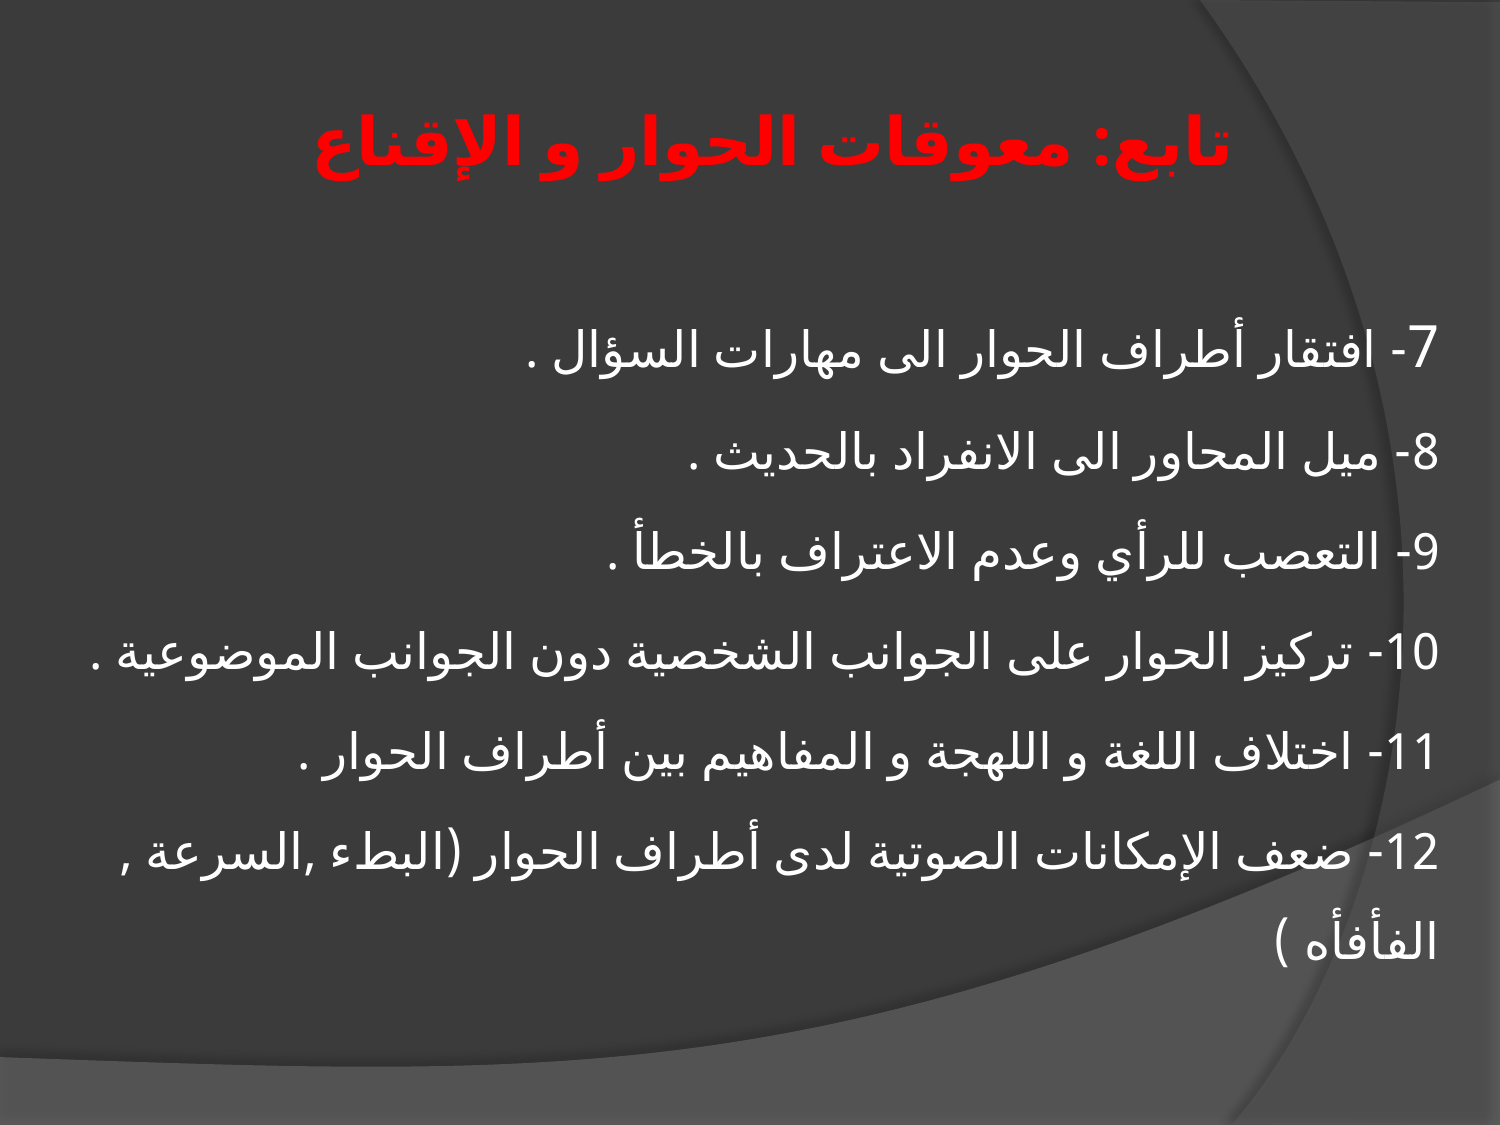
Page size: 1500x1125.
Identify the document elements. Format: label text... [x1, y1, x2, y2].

title تابع: معوقات الحوار و الإقناع [75, 45, 1471, 233]
list 7- افتقار أطراف الحوار الى مهارات السؤال . 8- ميل المحاور الى الانفراد بالحديث . 9- التعصب للرأي وعدم الاعتراف بالخطأ . 10- تركيز الحوار على الجوانب الشخصية دون الجوانب الموضوعية . 11- اختلاف اللغة و اللهجة و المفاهيم بين أطراف الحوار . 12- ضعف الإمكانات الصوتية لدى أطراف الحوار (البطء ,السرعة , الفأفأه ) [41, 267, 1461, 1076]
